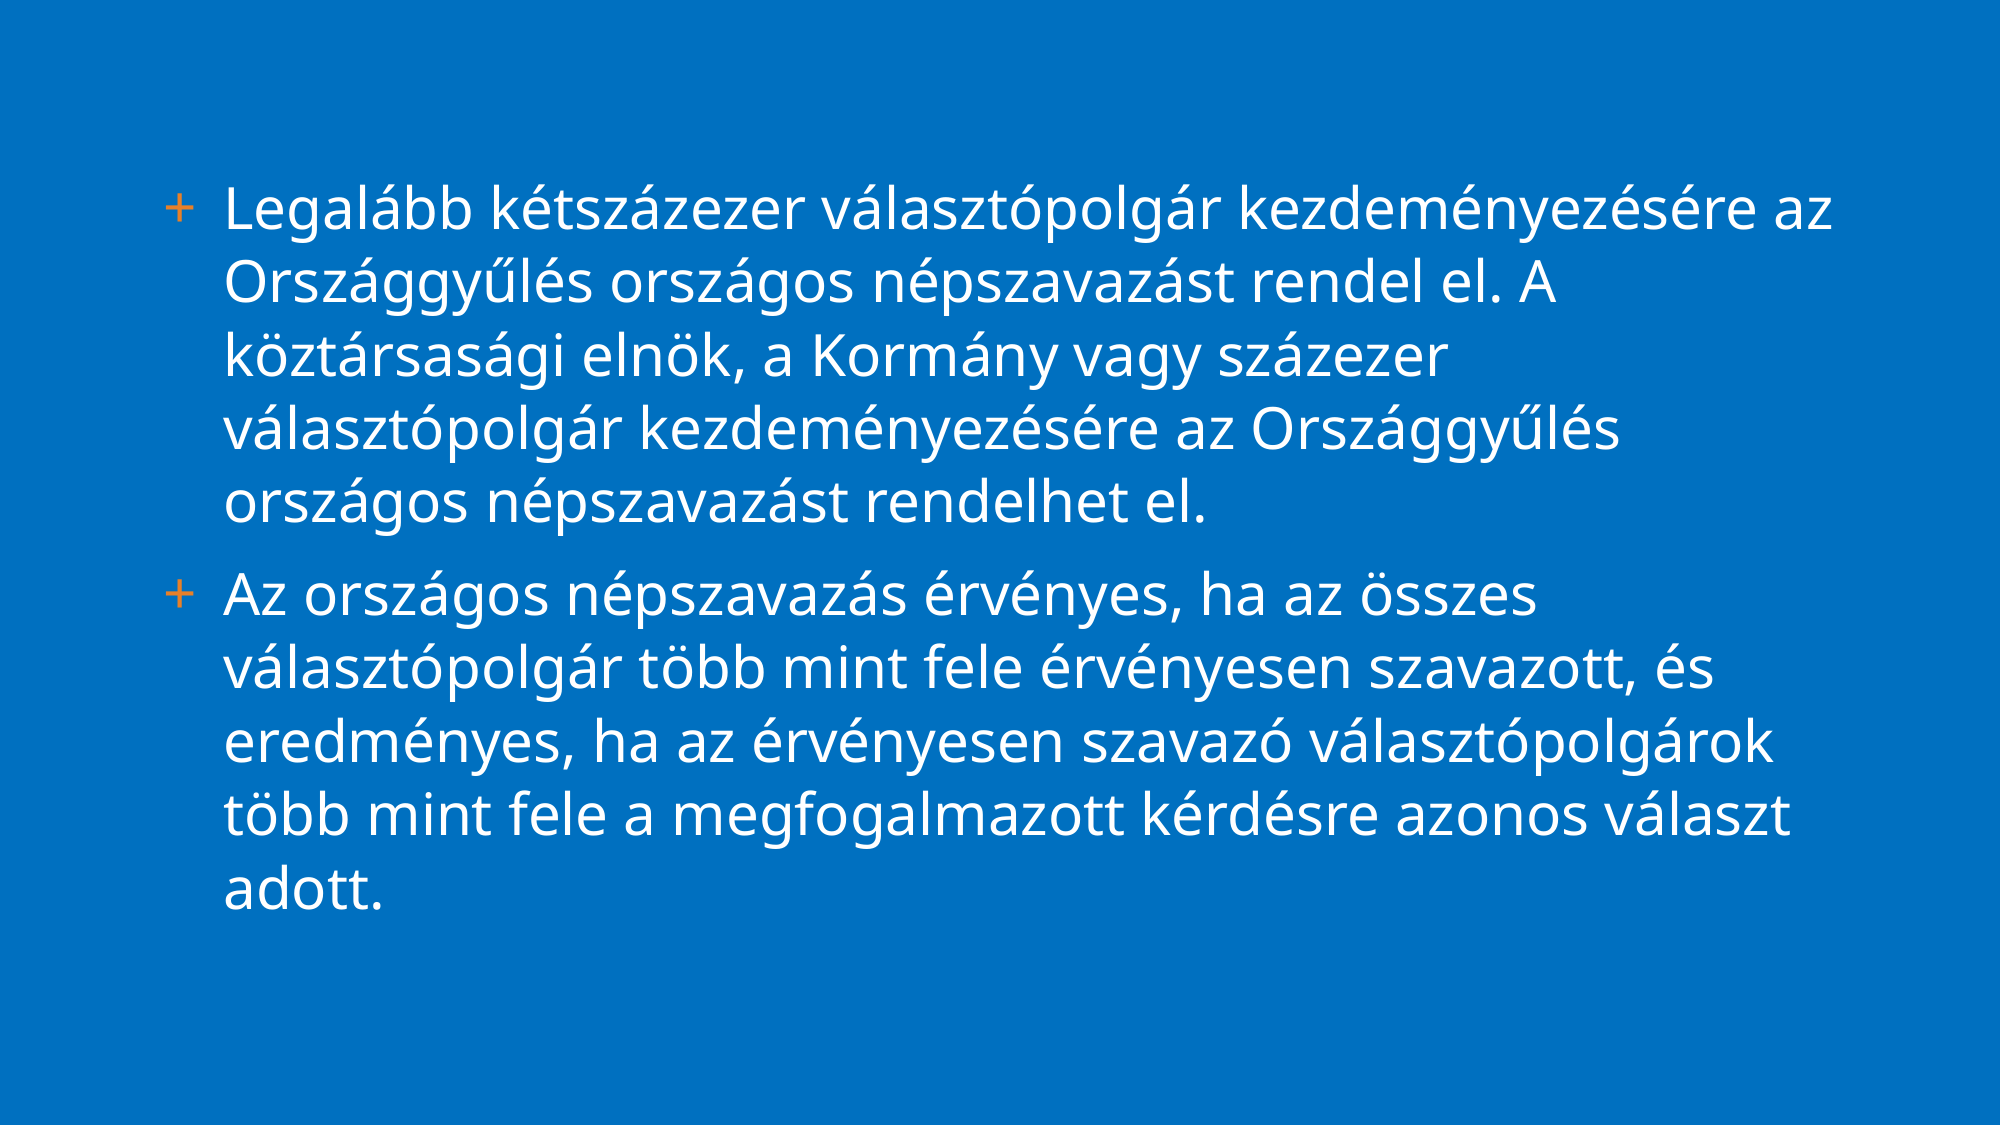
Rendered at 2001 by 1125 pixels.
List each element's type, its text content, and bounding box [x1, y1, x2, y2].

list Legalább kétszázezer választópolgár kezdeményezésére az Országgyűlés országos népszavazást rendel el. A köztársasági elnök, a Kormány vagy százezer választópolgár kezdeményezésére az Országgyűlés országos népszavazást rendelhet el. Az országos népszavazás érvényes, ha az összes választópolgár több mint fele érvényesen szavazott, és eredményes, ha az érvényesen szavazó választópolgárok több mint fele a megfogalmazott kérdésre azonos választ adott. [148, 159, 1854, 1061]
